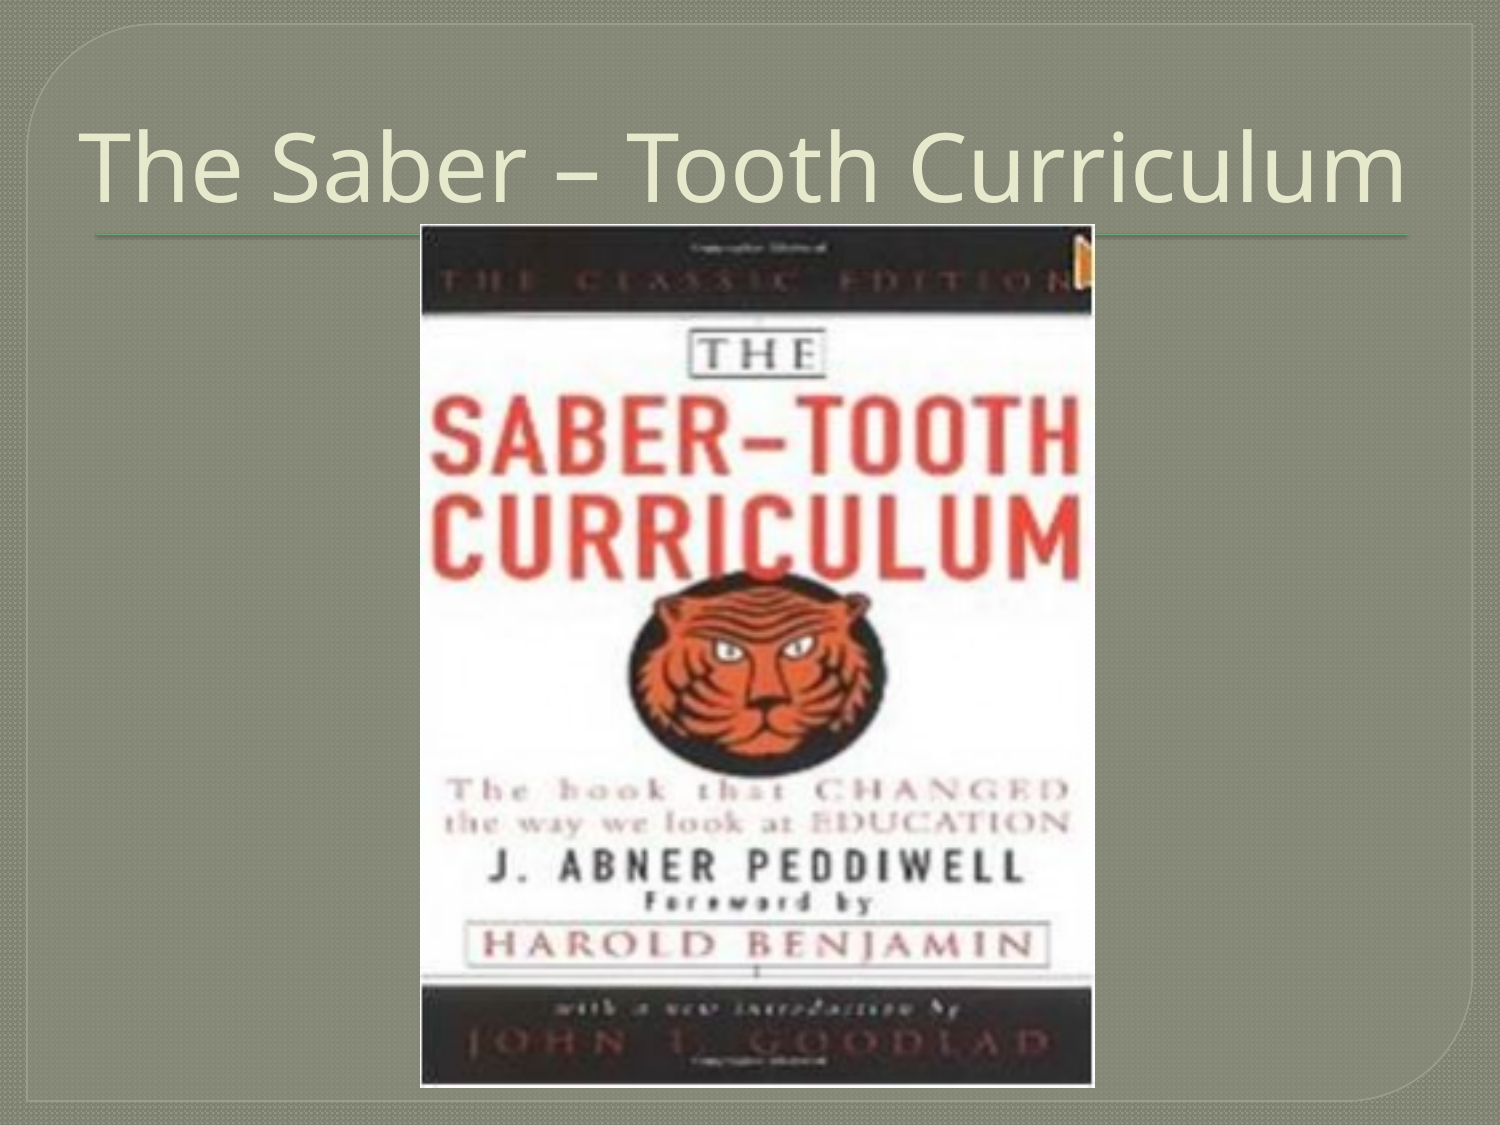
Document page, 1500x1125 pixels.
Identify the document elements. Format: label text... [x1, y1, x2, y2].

title The Saber – Tooth Curriculum [50, 41, 1425, 230]
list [419, 224, 1095, 1088]
